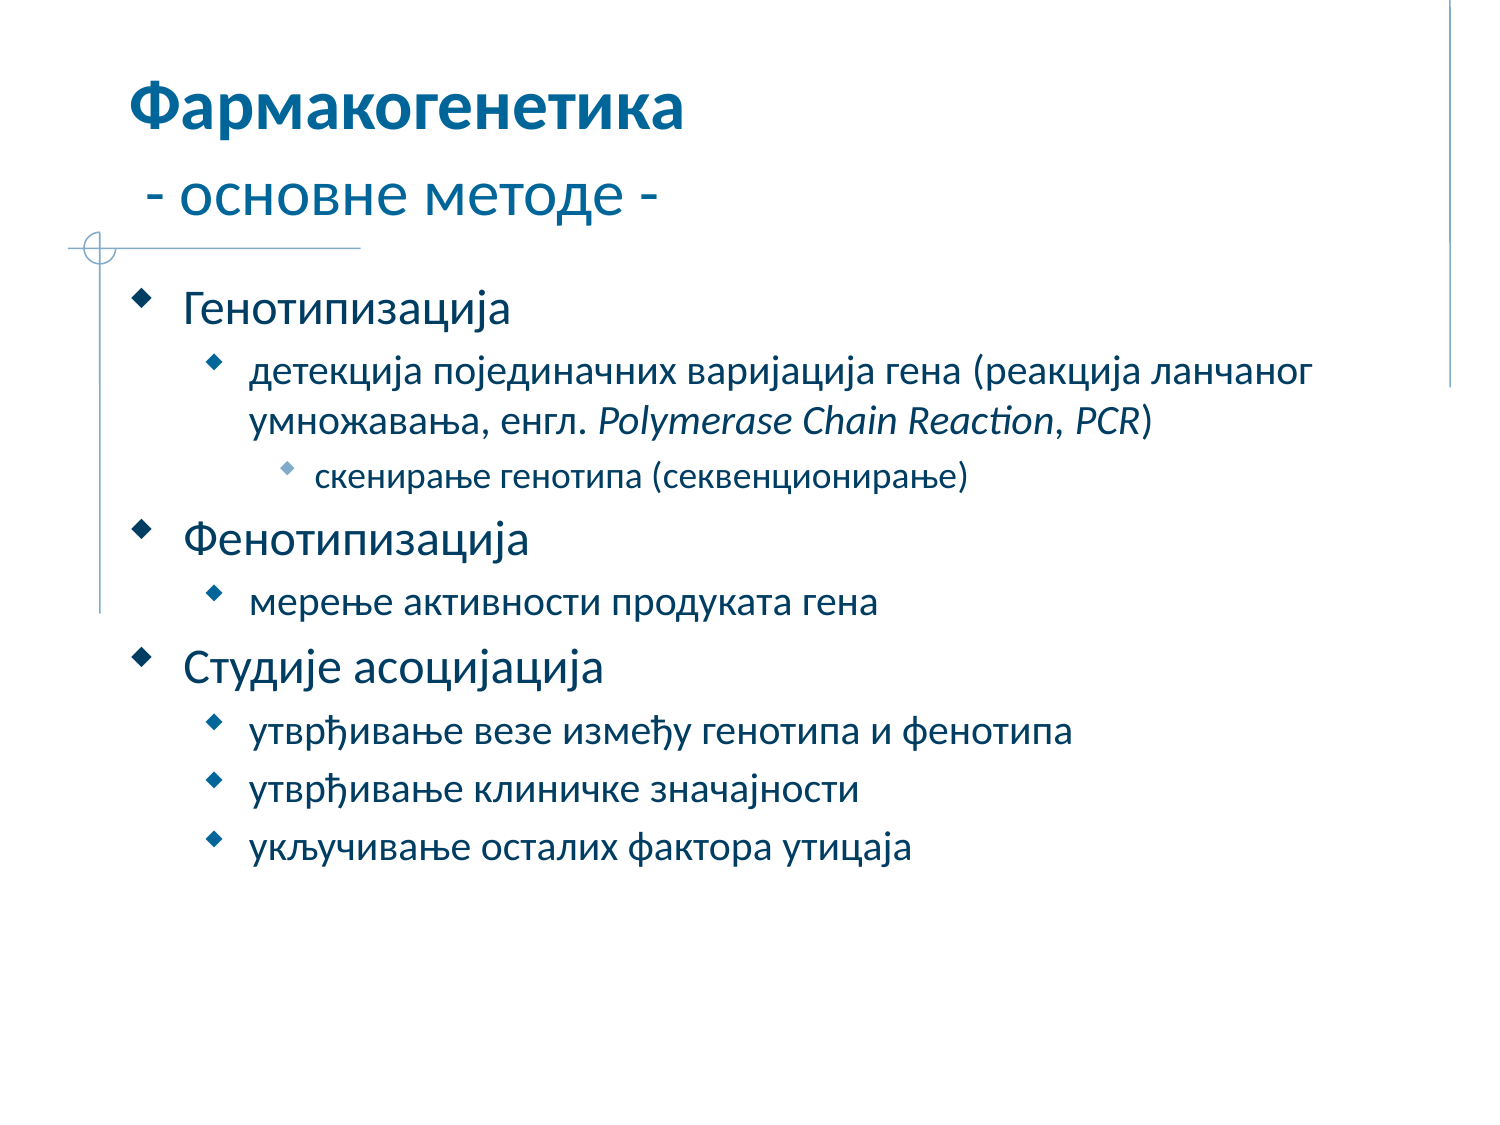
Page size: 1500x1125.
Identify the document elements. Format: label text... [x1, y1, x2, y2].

list Генотипизација детекција појединачних варијација гена (реакција ланчаног умножавања, енгл. Polymerase Chain Reaction, PCR) скенирање генотипа (секвенционирање) Фенотипизација мерење активности продуката гена Студије асоцијација утврђивање везе између генотипа и фенотипа утврђивање клиничке значајности укључивање осталих фактора утицаја [111, 266, 1424, 1010]
title Фармакогенетика - основне методе - [113, 49, 1436, 238]
